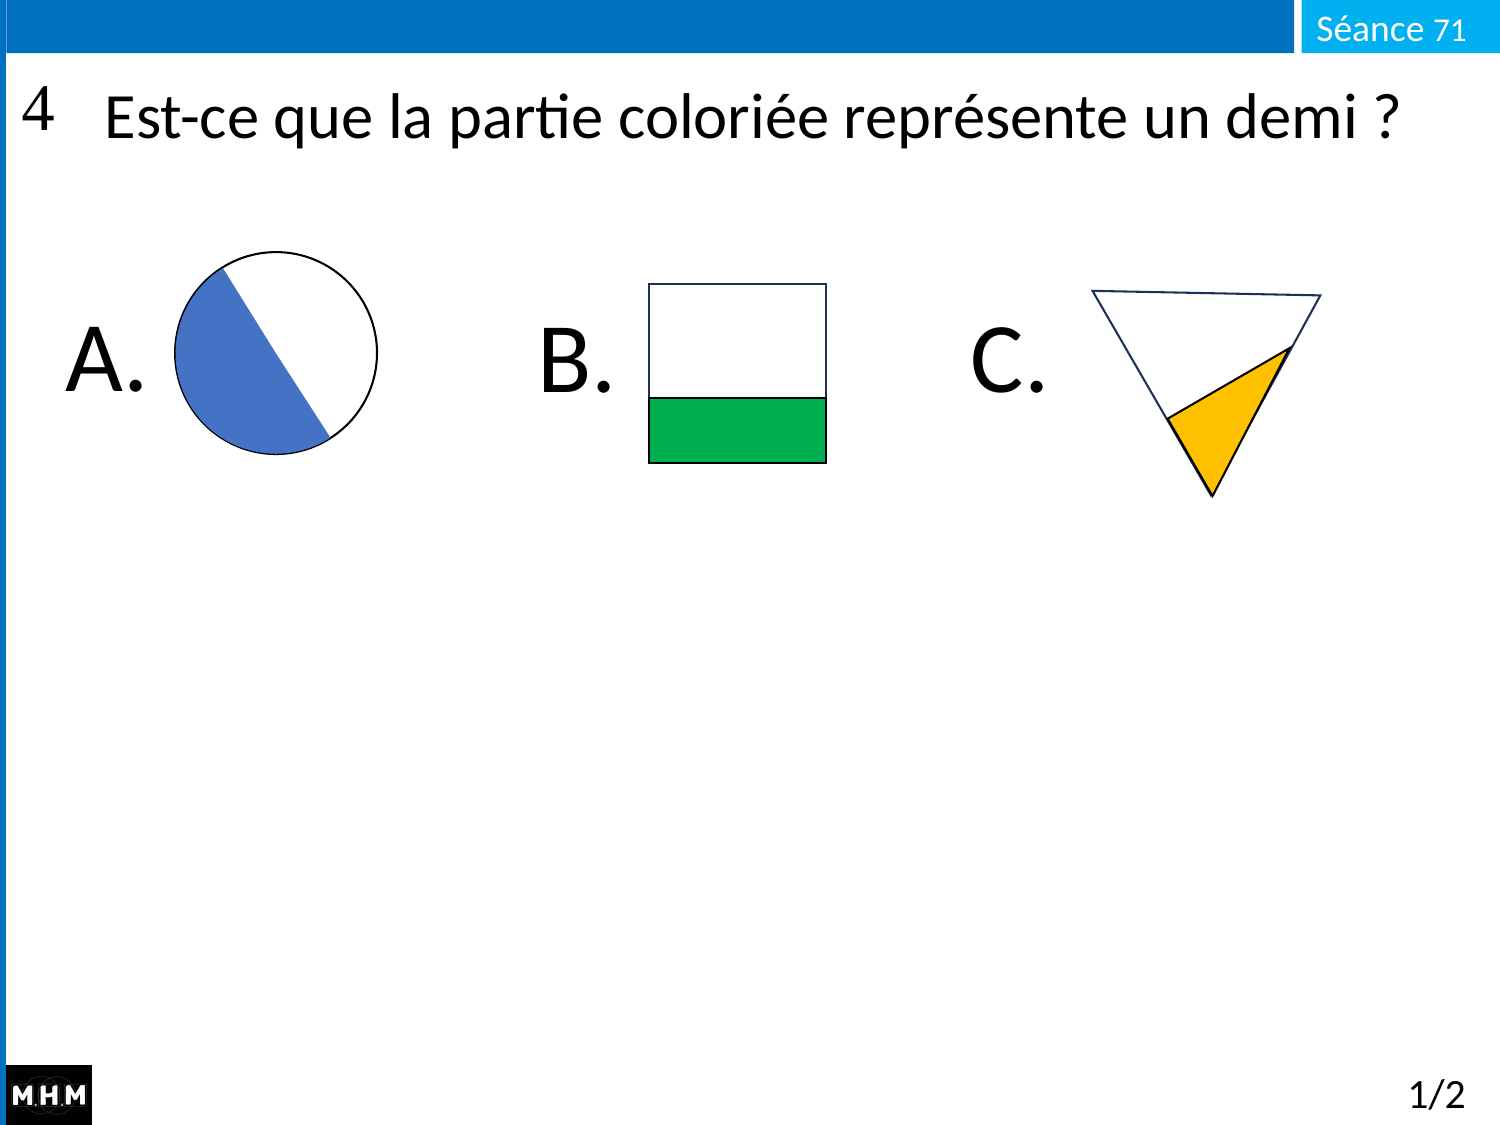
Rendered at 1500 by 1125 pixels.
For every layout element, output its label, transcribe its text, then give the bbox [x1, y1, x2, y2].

text_box [648, 283, 827, 397]
text_box [174, 266, 332, 455]
text_box [207, 251, 379, 439]
list 1/2 [1373, 1064, 1500, 1125]
text_box [1090, 289, 1323, 498]
text_box B. [522, 285, 648, 420]
text_box A. [50, 284, 200, 419]
title Est-ce que la partie coloriée représente un demi ? [89, 68, 1500, 168]
text_box C. [956, 285, 1107, 420]
picture [6, 1065, 92, 1125]
text_box [648, 397, 827, 464]
text_box [1166, 345, 1293, 499]
